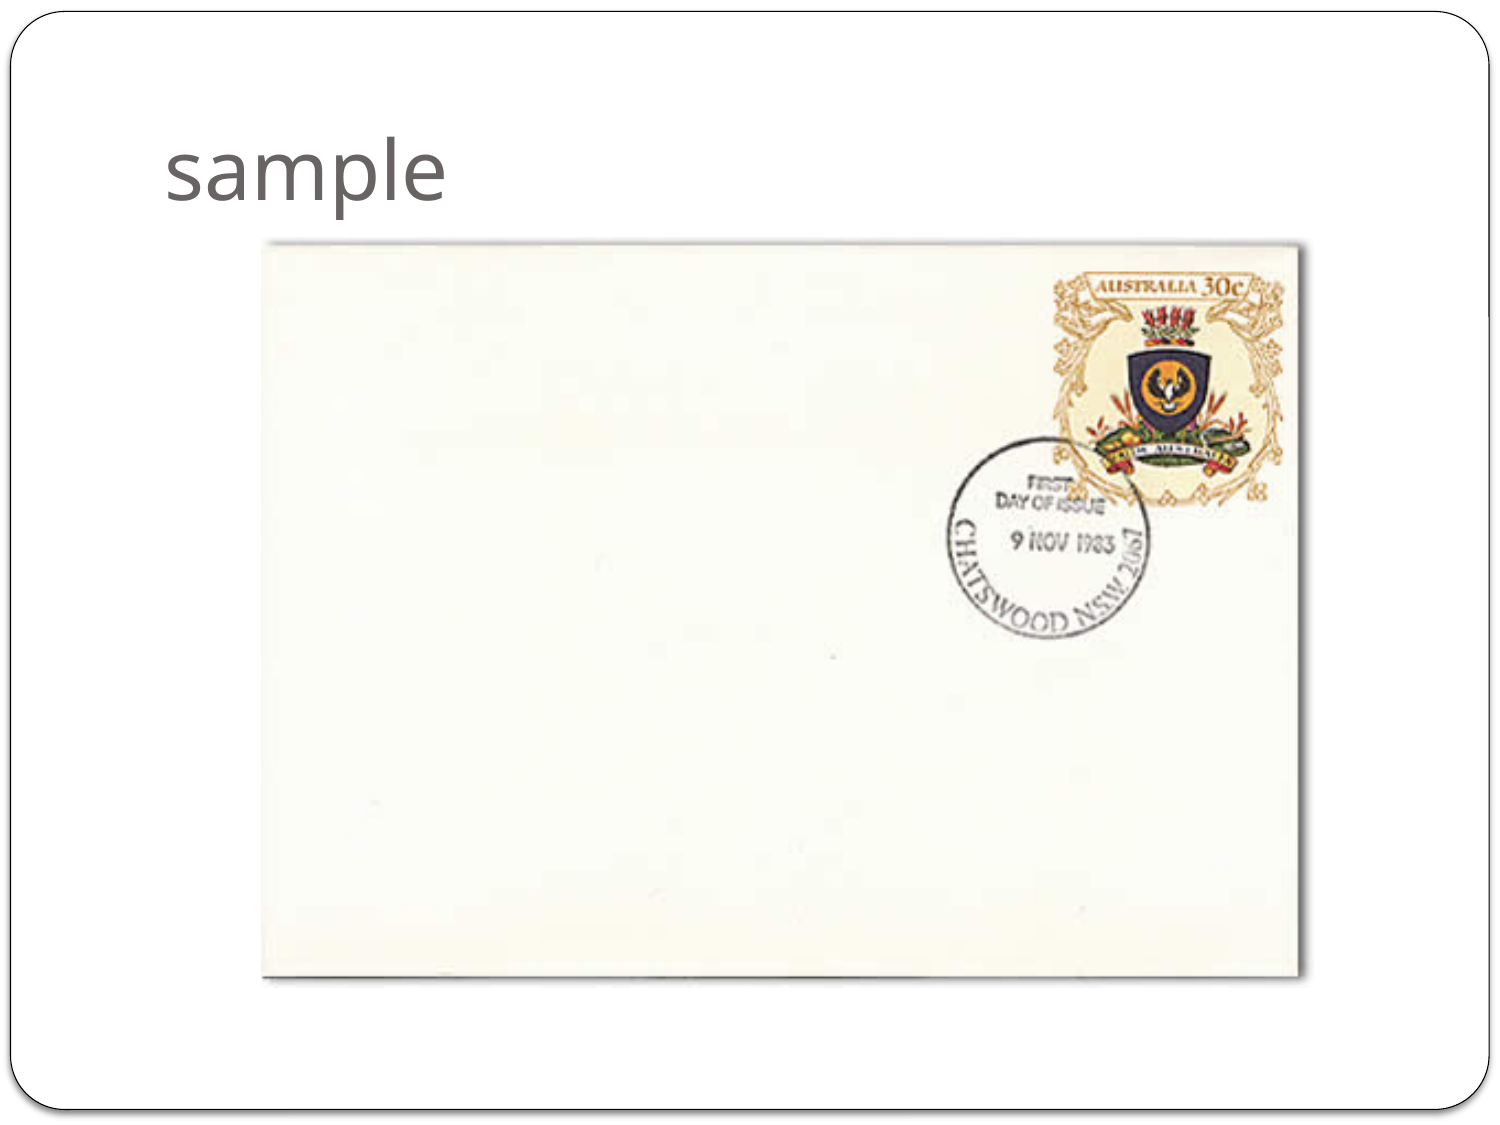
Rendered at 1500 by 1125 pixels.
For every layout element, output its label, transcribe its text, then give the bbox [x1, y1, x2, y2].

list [149, 237, 1426, 988]
title sample [150, 45, 1425, 233]
